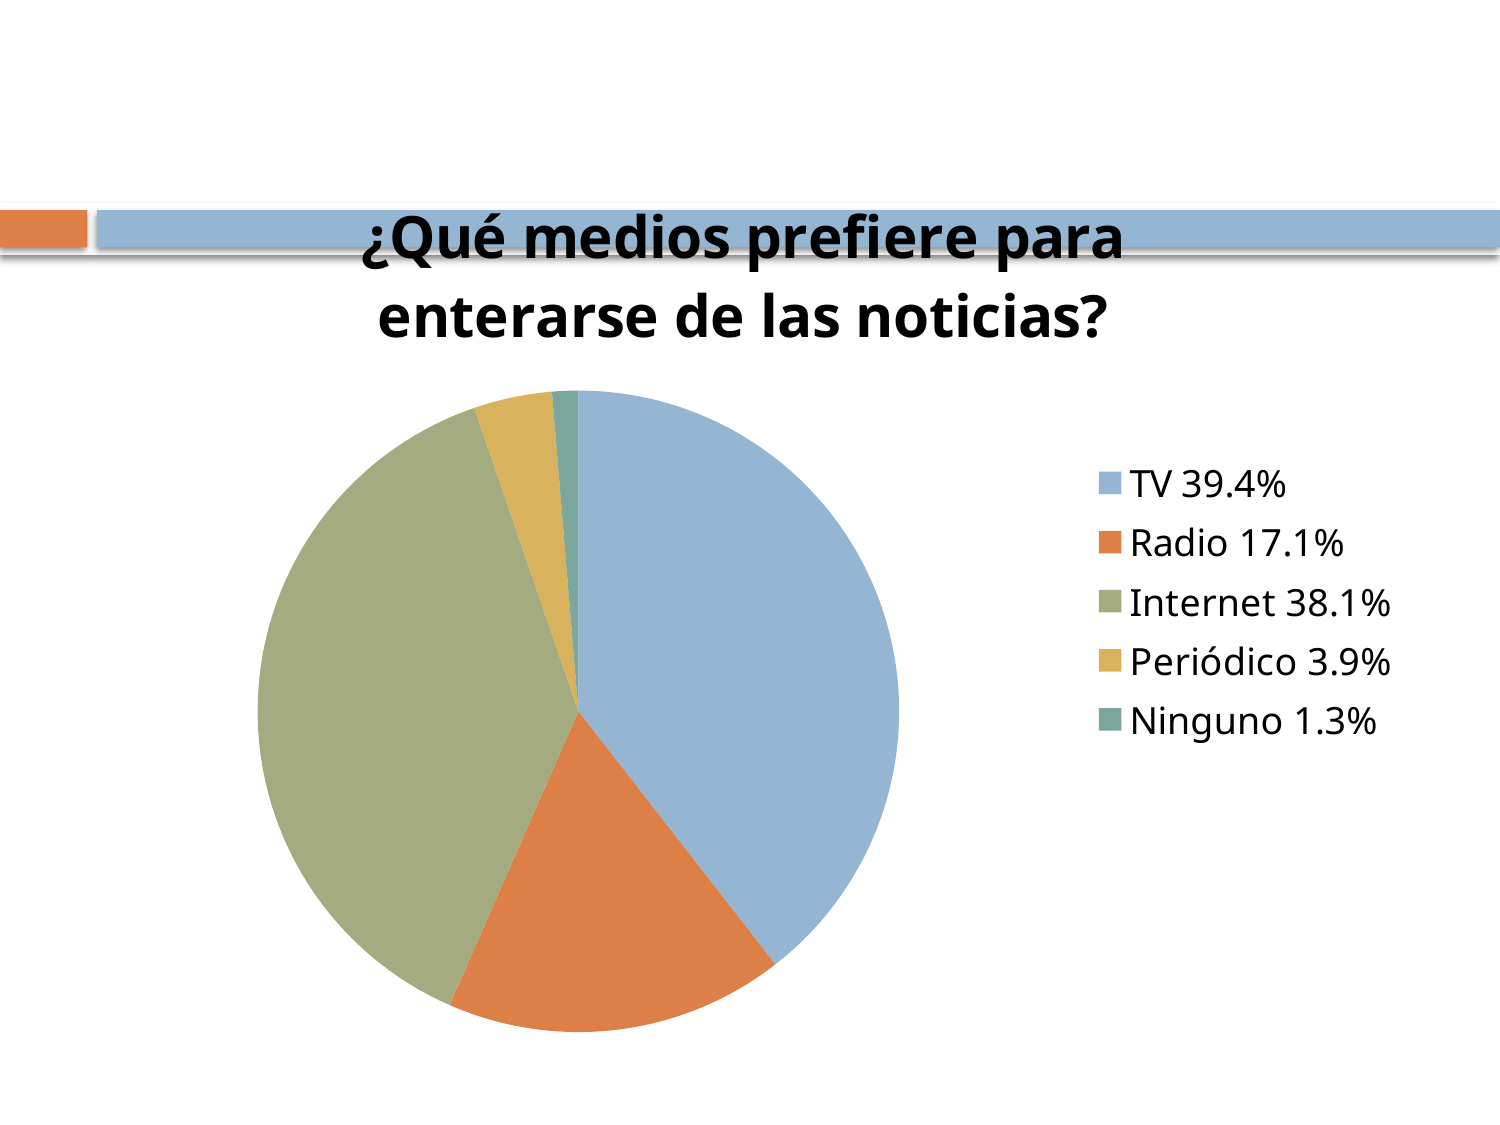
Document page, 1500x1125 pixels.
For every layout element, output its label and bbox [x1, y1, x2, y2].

chart [70, 151, 1418, 1051]
